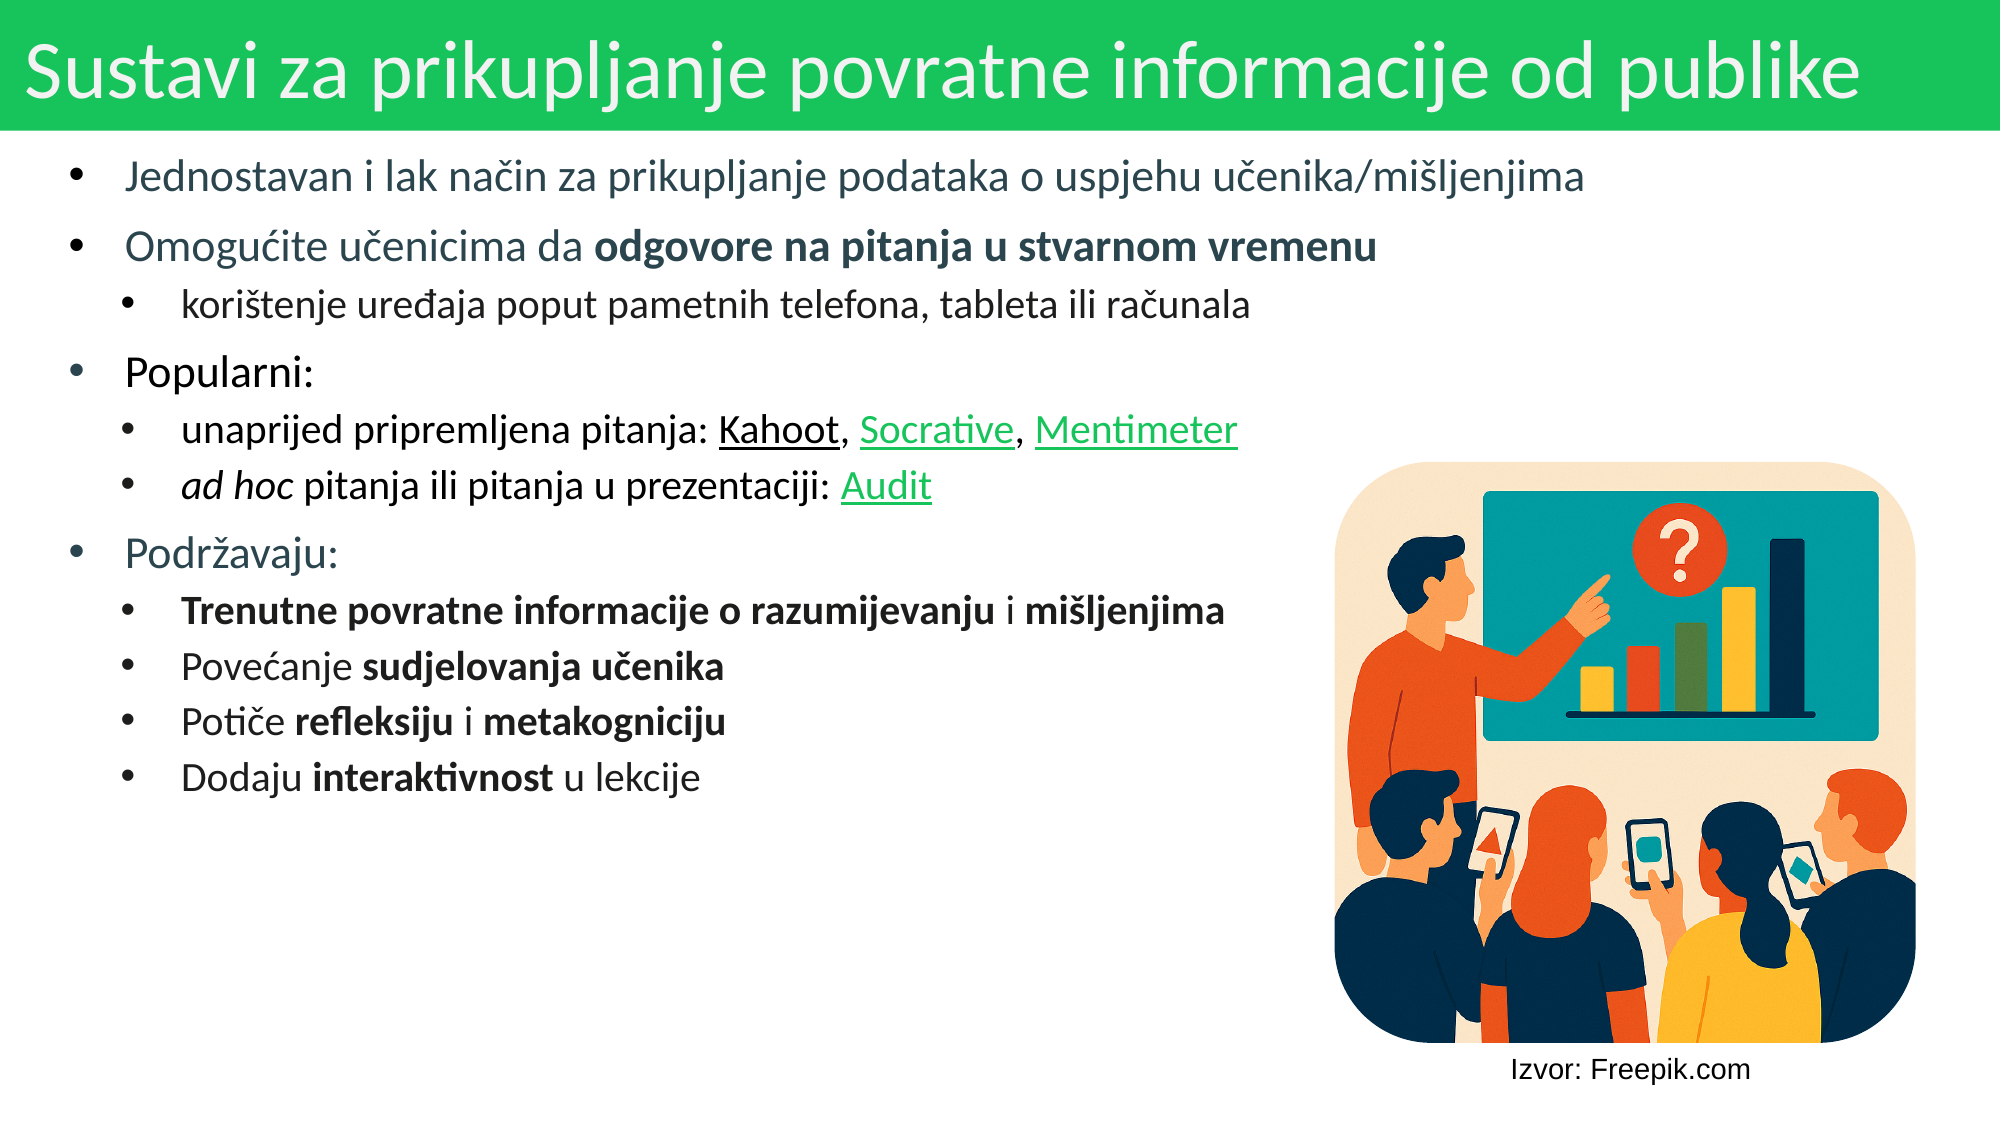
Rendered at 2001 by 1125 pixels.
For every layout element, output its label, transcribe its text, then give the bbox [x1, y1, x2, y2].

text_box Izvor: Freepik.com [1495, 1051, 1896, 1093]
list Jednostavan i lak način za prikupljanje podataka o uspjehu učenika/mišljenjima Omogućite učenicima da odgovore na pitanja u stvarnom vremenu korištenje uređaja poput pametnih telefona, tableta ili računala Popularni: unaprijed pripremljena pitanja: Kahoot, Socrative, Mentimeter ad hoc pitanja ili pitanja u prezentaciji: Audit Podržavaju: Trenutne povratne informacije o razumijevanju i mišljenjima Povećanje sudjelovanja učenika Potiče refleksiju i metakogniciju Dodaju interaktivnost u lekcije [16, 144, 1976, 1108]
picture [1334, 461, 1916, 1044]
title Sustavi za prikupljanje povratne informacije od publike [16, 13, 1976, 131]
